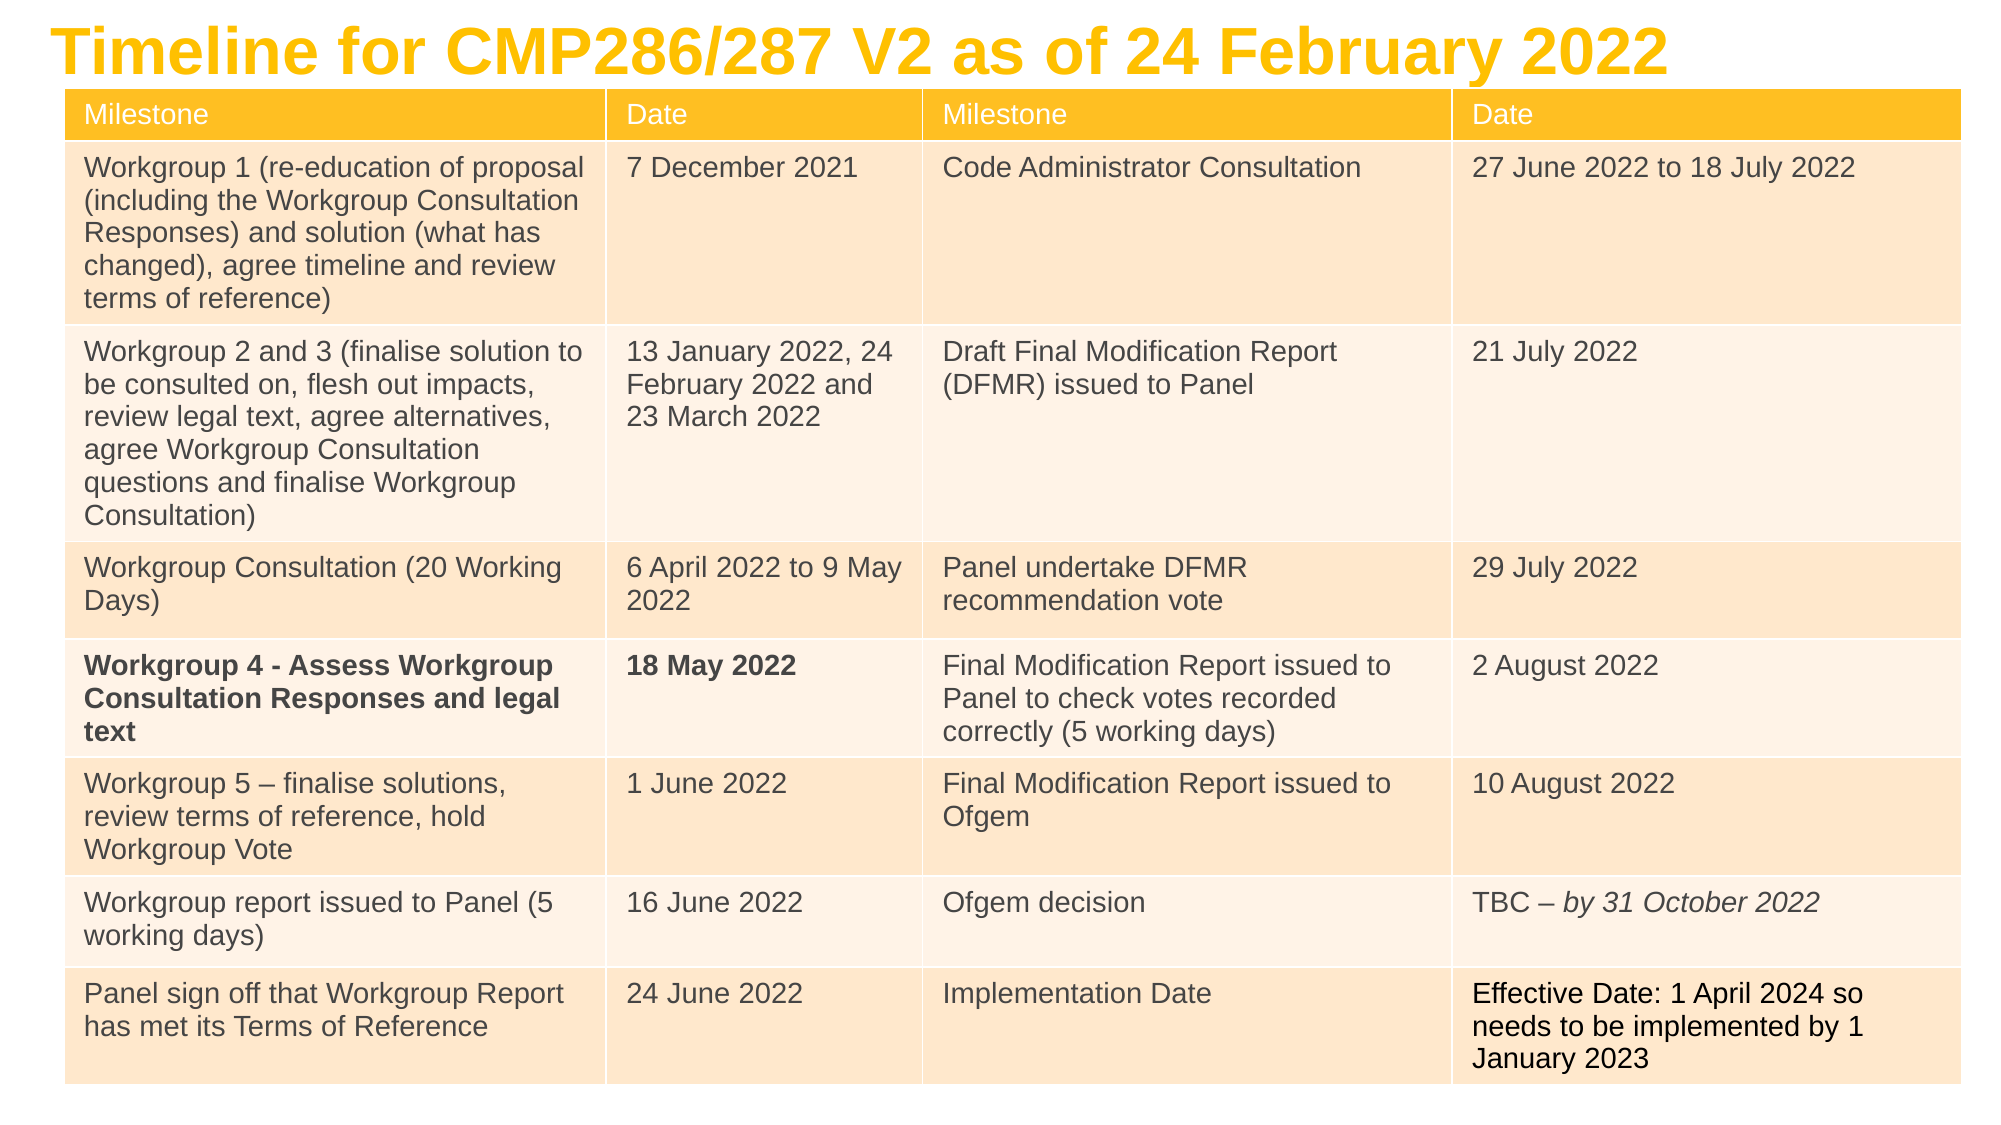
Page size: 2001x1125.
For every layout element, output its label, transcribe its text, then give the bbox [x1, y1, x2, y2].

table_cell 10 August 2022 [1453, 758, 1961, 875]
table_cell Workgroup 1 (re-education of proposal (including the Workgroup Consultation Responses) and solution (what has changed), agree timeline and review terms of reference) [65, 142, 605, 324]
table_header Milestone [923, 89, 1451, 140]
table_cell 1 June 2022 [607, 758, 922, 875]
table_cell 6 April 2022 to 9 May 2022 [607, 542, 922, 638]
table_cell Code Administrator Consultation [923, 142, 1451, 324]
table_cell 27 June 2022 to 18 July 2022 [1453, 142, 1961, 324]
table_header Milestone [65, 89, 605, 140]
table_cell 13 January 2022, 24 February 2022 and 23 March 2022 [607, 326, 922, 541]
table_cell 29 July 2022 [1453, 542, 1961, 638]
table_cell 2 August 2022 [1453, 640, 1961, 756]
title Timeline for CMP286/287 V2 as of 24 February 2022 [50, 23, 1909, 89]
table_header Date [1453, 89, 1961, 140]
table_cell Workgroup 4 - Assess Workgroup Consultation Responses and legal text [65, 640, 605, 756]
table_cell Workgroup 2 and 3 (finalise solution to be consulted on, flesh out impacts, review legal text, agree alternatives, agree Workgroup Consultation questions and finalise Workgroup Consultation) [65, 326, 605, 541]
table_cell Final Modification Report issued to Ofgem [923, 758, 1451, 875]
table_cell 24 June 2022 [607, 968, 922, 1084]
table_header Date [607, 89, 922, 140]
table_cell Effective Date: 1 April 2024 so needs to be implemented by 1 January 2023 [1453, 968, 1961, 1084]
table_cell Ofgem decision [923, 877, 1451, 966]
table_cell 16 June 2022 [607, 877, 922, 966]
table_cell Workgroup 5 – finalise solutions, review terms of reference, hold Workgroup Vote [65, 758, 605, 875]
table_cell Final Modification Report issued to Panel to check votes recorded correctly (5 working days) [923, 640, 1451, 756]
table_cell Panel undertake DFMR recommendation vote [923, 542, 1451, 638]
table_cell TBC – by 31 October 2022 [1453, 877, 1961, 966]
table_cell Panel sign off that Workgroup Report has met its Terms of Reference [65, 968, 605, 1084]
table_cell Draft Final Modification Report (DFMR) issued to Panel [923, 326, 1451, 541]
table_cell 18 May 2022 [607, 640, 922, 756]
table_cell Workgroup Consultation (20 Working Days) [65, 542, 605, 638]
table_cell 7 December 2021 [607, 142, 922, 324]
table_cell Implementation Date [923, 968, 1451, 1084]
table_cell 21 July 2022 [1453, 326, 1961, 541]
table_cell Workgroup report issued to Panel (5 working days) [65, 877, 605, 966]
